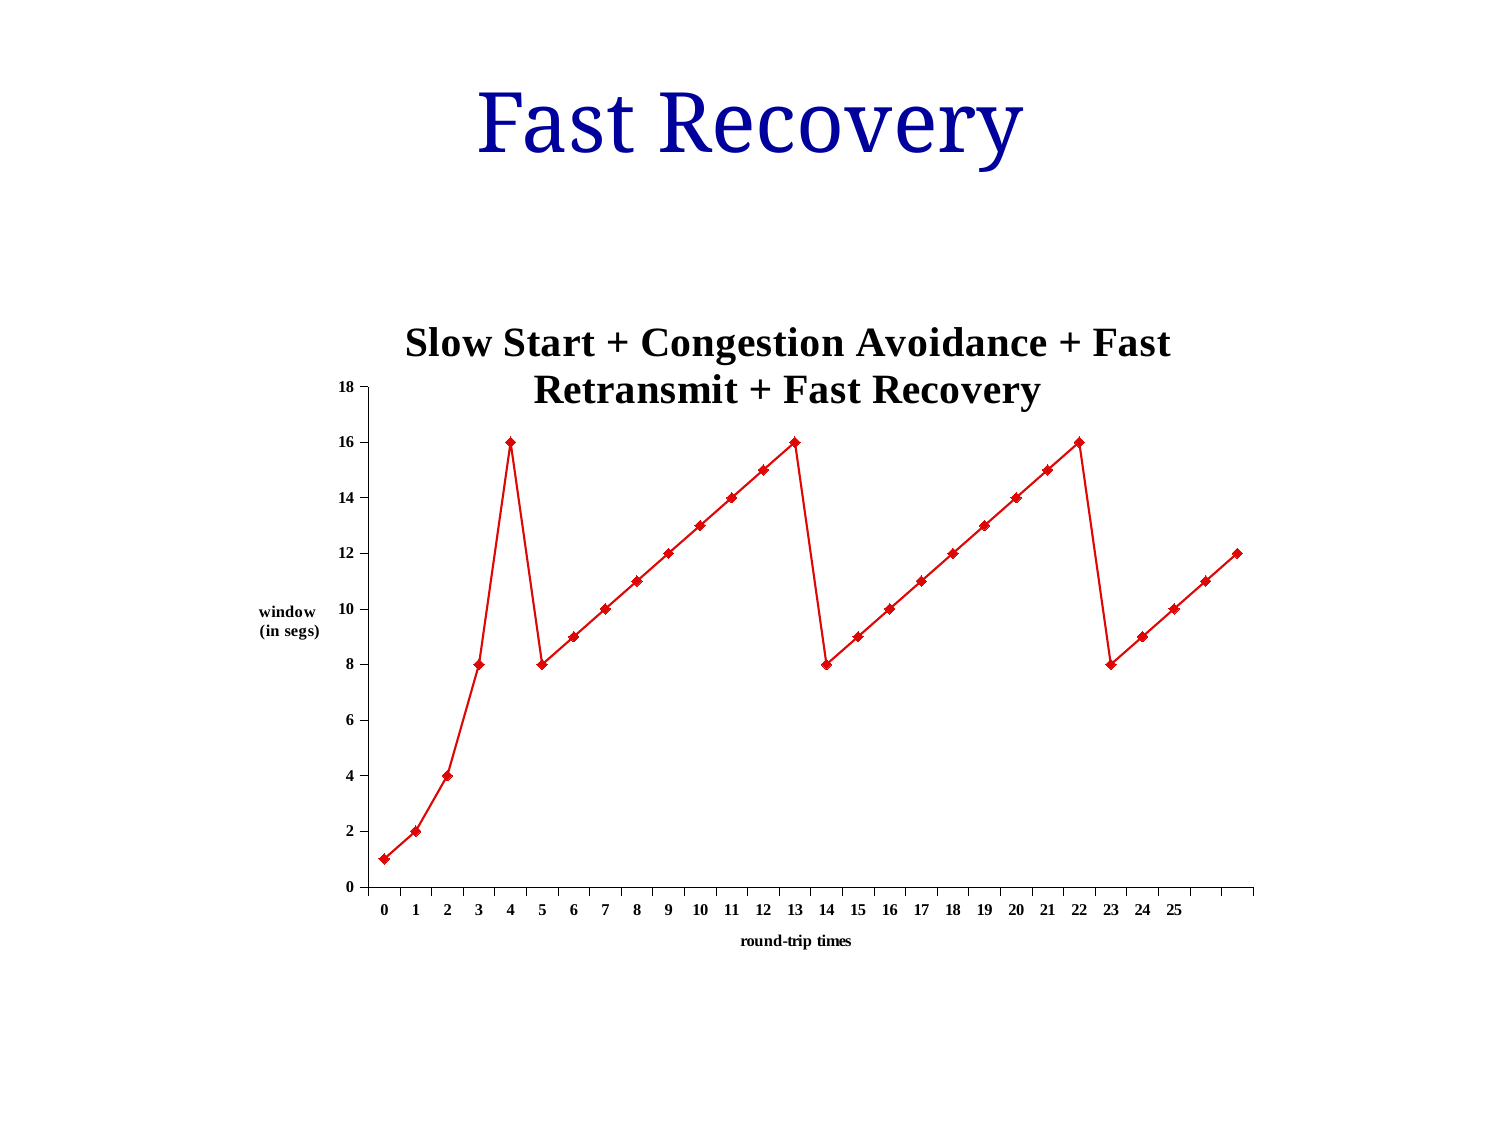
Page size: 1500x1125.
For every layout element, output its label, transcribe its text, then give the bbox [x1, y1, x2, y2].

chart [237, 299, 1254, 974]
title Fast Recovery [74, 47, 1426, 191]
